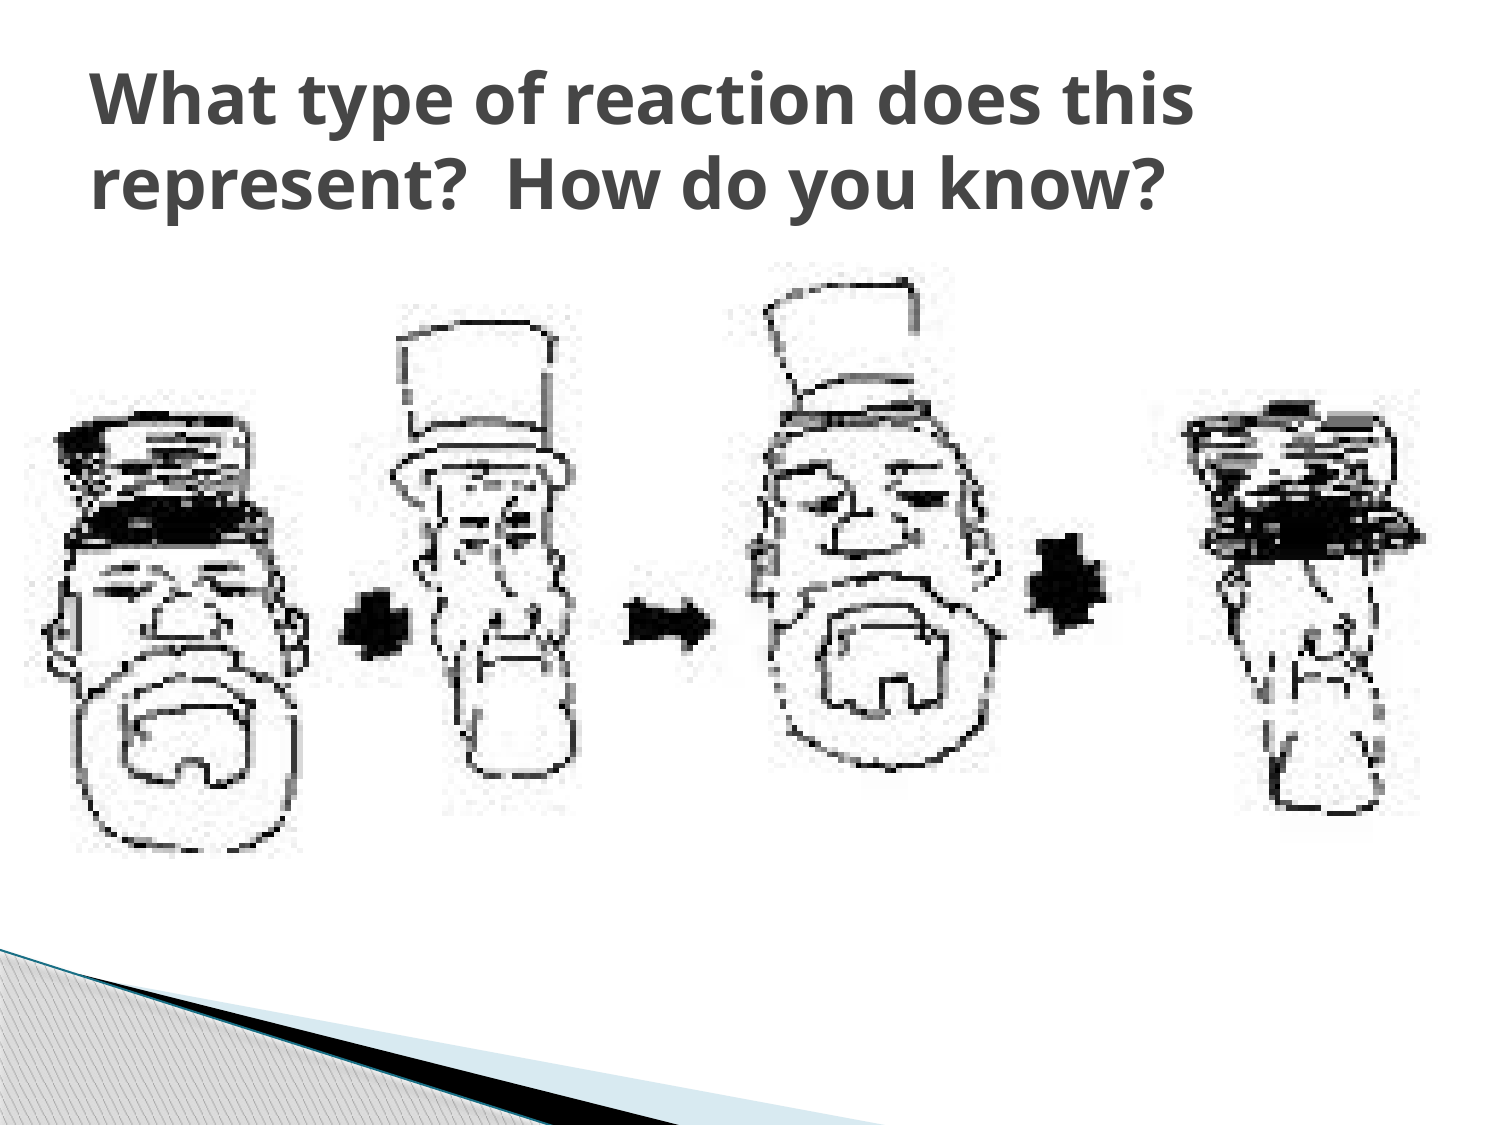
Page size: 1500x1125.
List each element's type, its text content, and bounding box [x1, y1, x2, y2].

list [24, 262, 1438, 876]
title What type of reaction does this represent? How do you know? [75, 45, 1425, 233]
